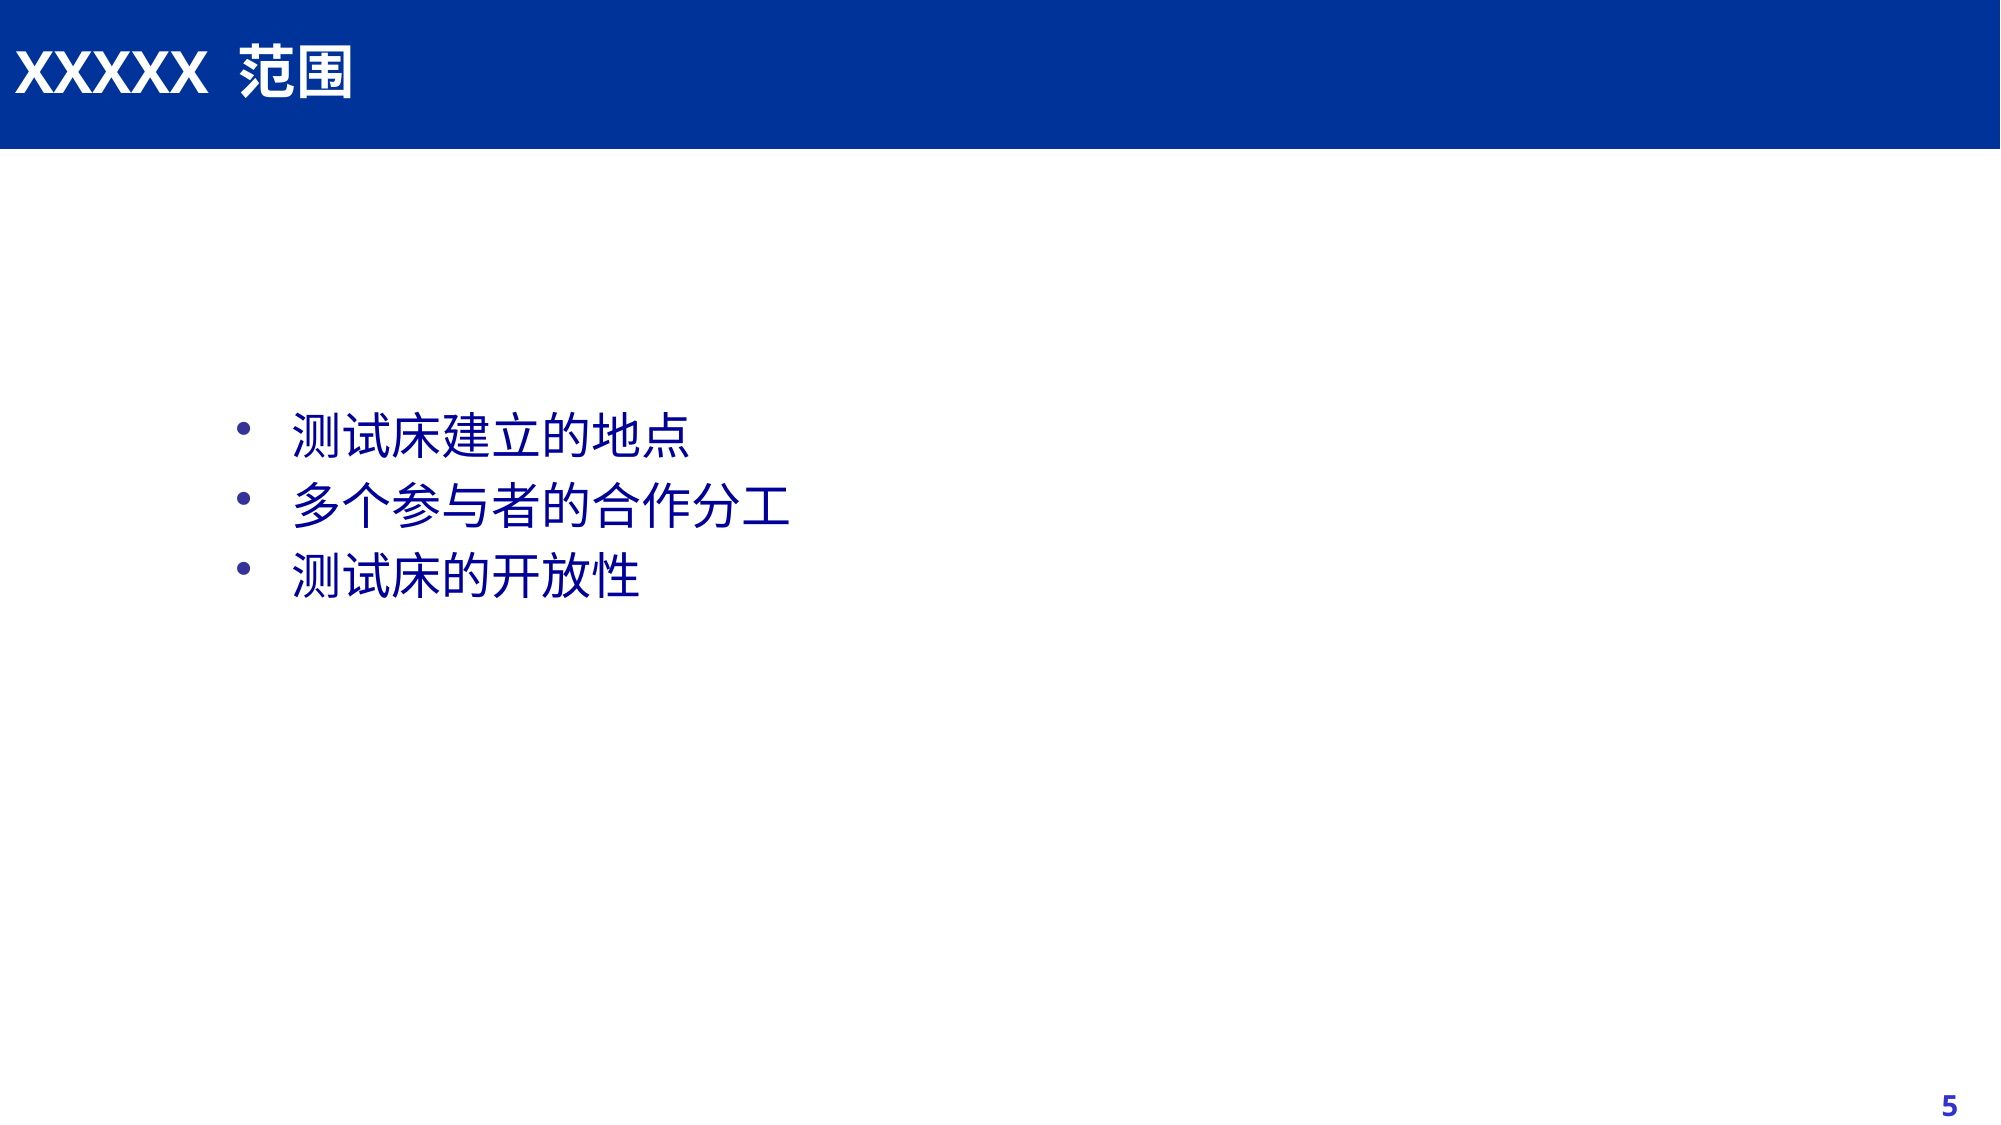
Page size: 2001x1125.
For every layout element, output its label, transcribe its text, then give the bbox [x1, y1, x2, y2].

text_box 测试床建立的地点 多个参与者的合作分工 测试床的开放性 [220, 397, 1560, 752]
title XXXXX 范围 [0, 0, 2000, 145]
